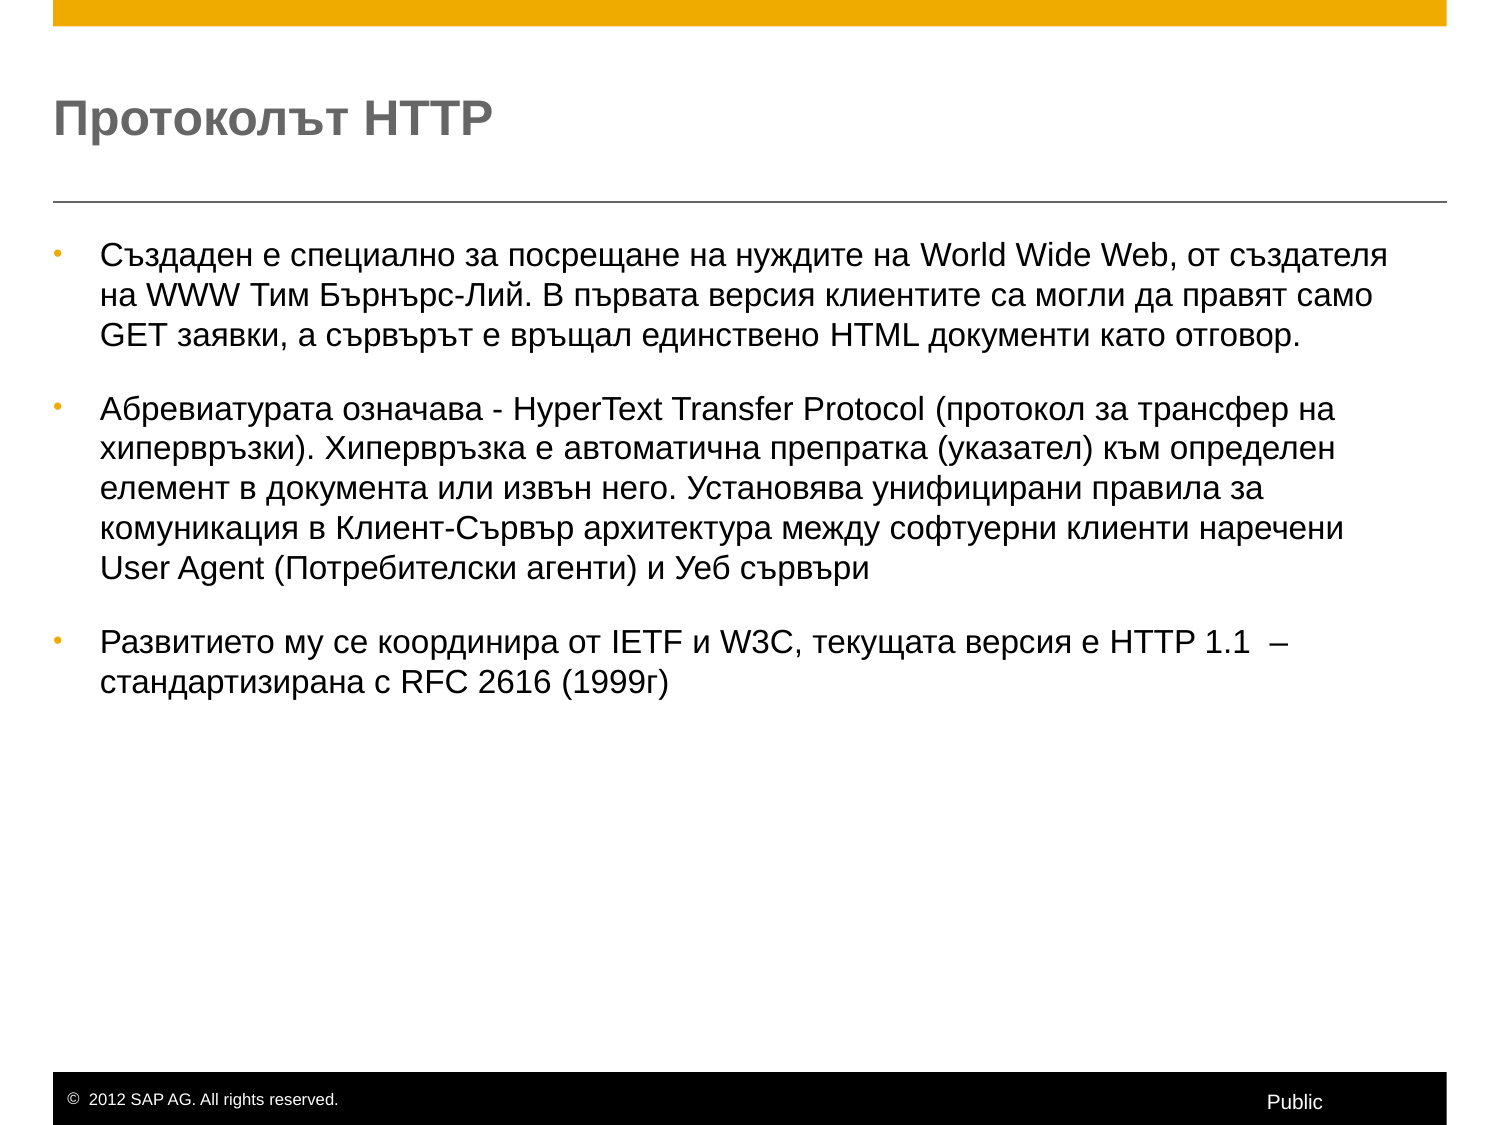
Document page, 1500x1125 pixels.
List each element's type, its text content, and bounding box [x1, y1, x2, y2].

list Създаден е специално за посрещане на нуждите на World Wide Web, от създателя на WWW Тим Бърнърс-Лий. В първата версия клиентите са могли да правят само GET заявки, а сървърът е връщал единствено HTML документи като отговор. Абревиатурата означава - HyperText Transfer Protocol (протокол за трансфер на хипервръзки). Хипервръзка е автоматична препратка (указател) към определен елемент в документа или извън него. Установява унифицирани правила за комуникация в Клиент-Сървър архитектура между софтуерни клиенти наречени User Agent (Потребителски агенти) и Уеб сървъри Развитието му се координира от IETF и W3C, текущата версия е HTTP 1.1 – стандартизирана с RFC 2616 (1999г) [53, 233, 1405, 915]
title Протоколът HTTP [53, 53, 1447, 178]
